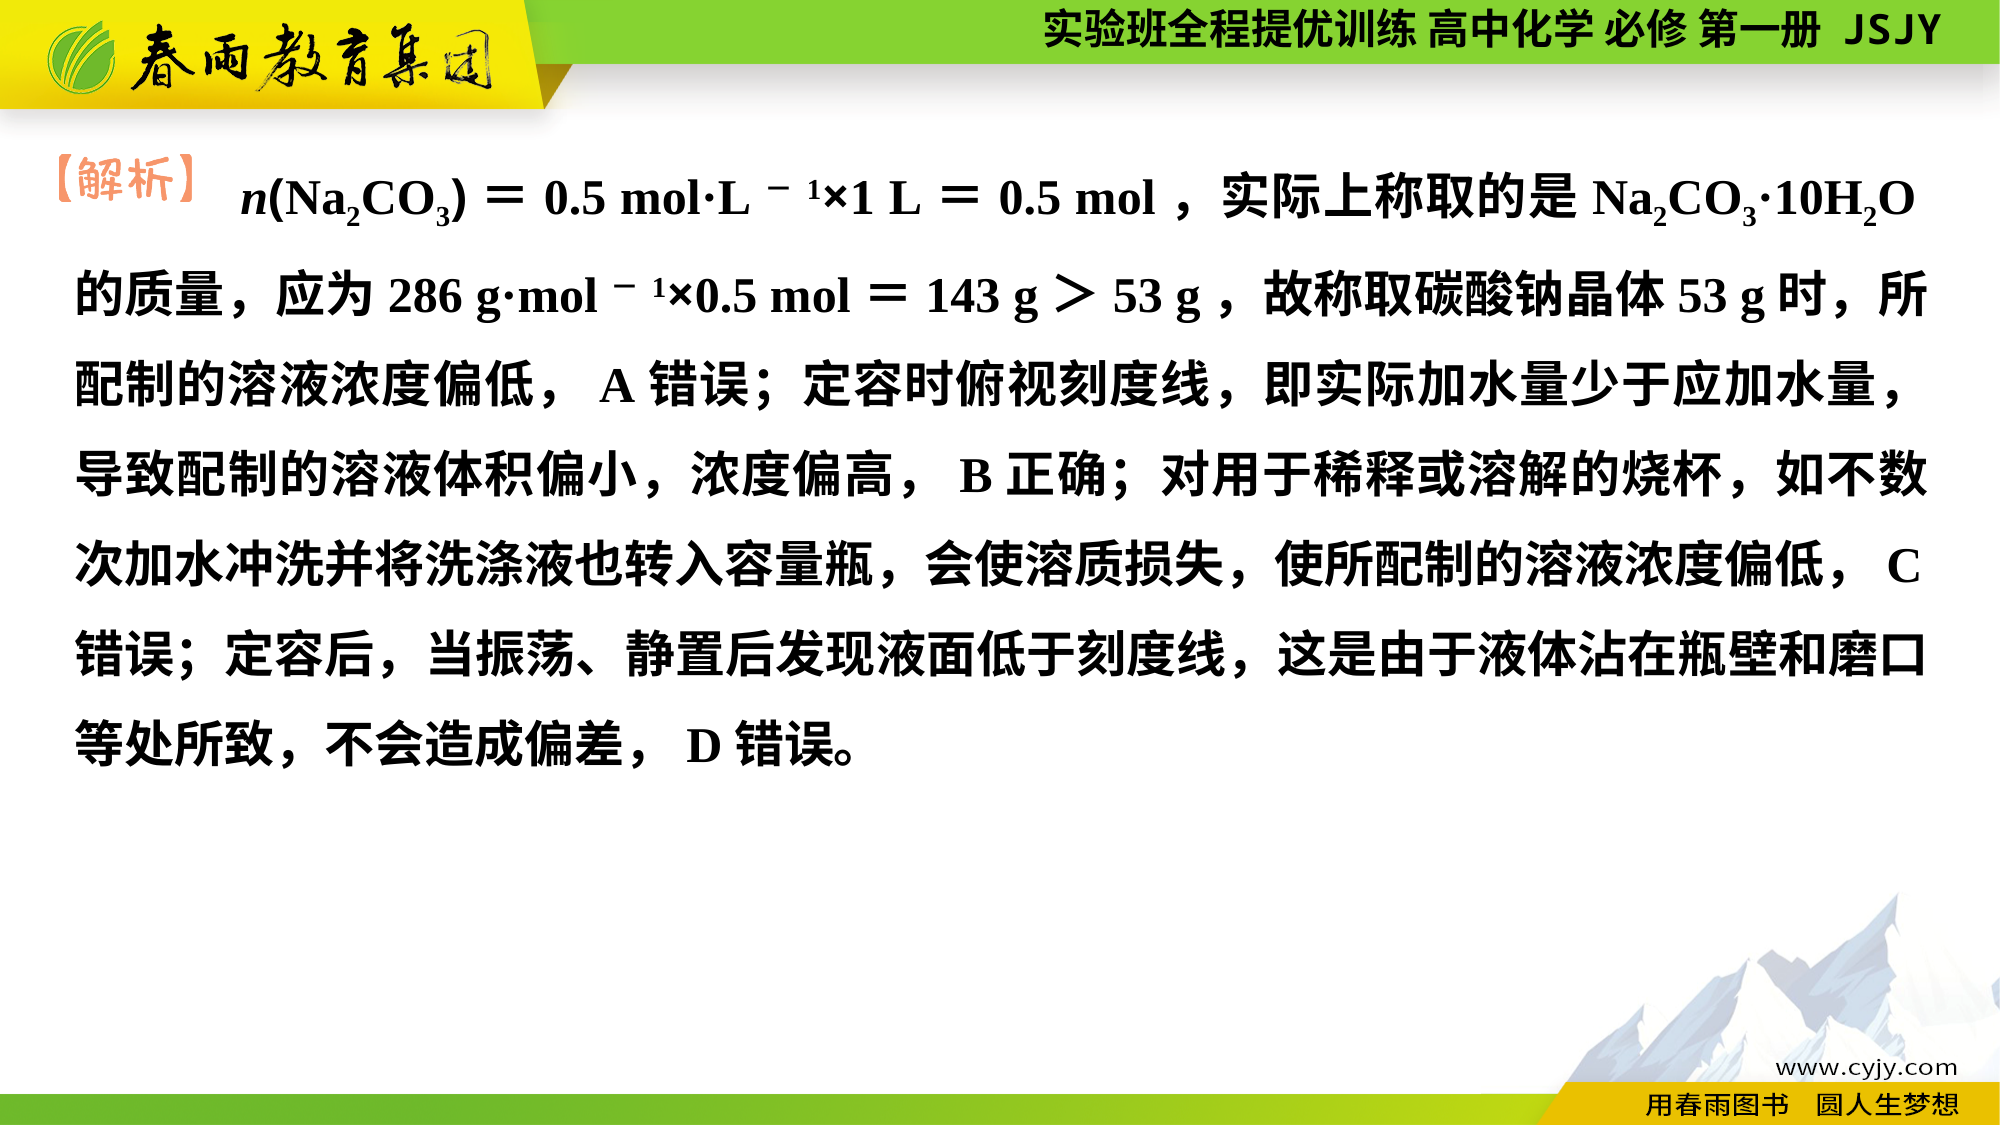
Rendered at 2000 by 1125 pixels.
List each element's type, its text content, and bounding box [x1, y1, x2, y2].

picture [0, 0, 2000, 1125]
list n(Na2CO3)＝0.5 mol·L－1×1 L＝0.5 mol，实际上称取的是Na2CO3·10H2O的质量，应为286 g·mol－1×0.5 mol＝143 g＞53 g，故称取碳酸钠晶体53 g时，所配制的溶液浓度偏低，A错误；定容时俯视刻度线，即实际加水量少于应加水量，导致配制的溶液体积偏小，浓度偏高，B正确；对用于稀释或溶解的烧杯，如不数次加水冲洗并将洗涤液也转入容量瓶，会使溶质损失，使所配制的溶液浓度偏低，C错误；定容后，当振荡、静置后发现液面低于刻度线，这是由于液体沾在瓶壁和磨口等处所致，不会造成偏差，D错误。 [59, 122, 1944, 774]
